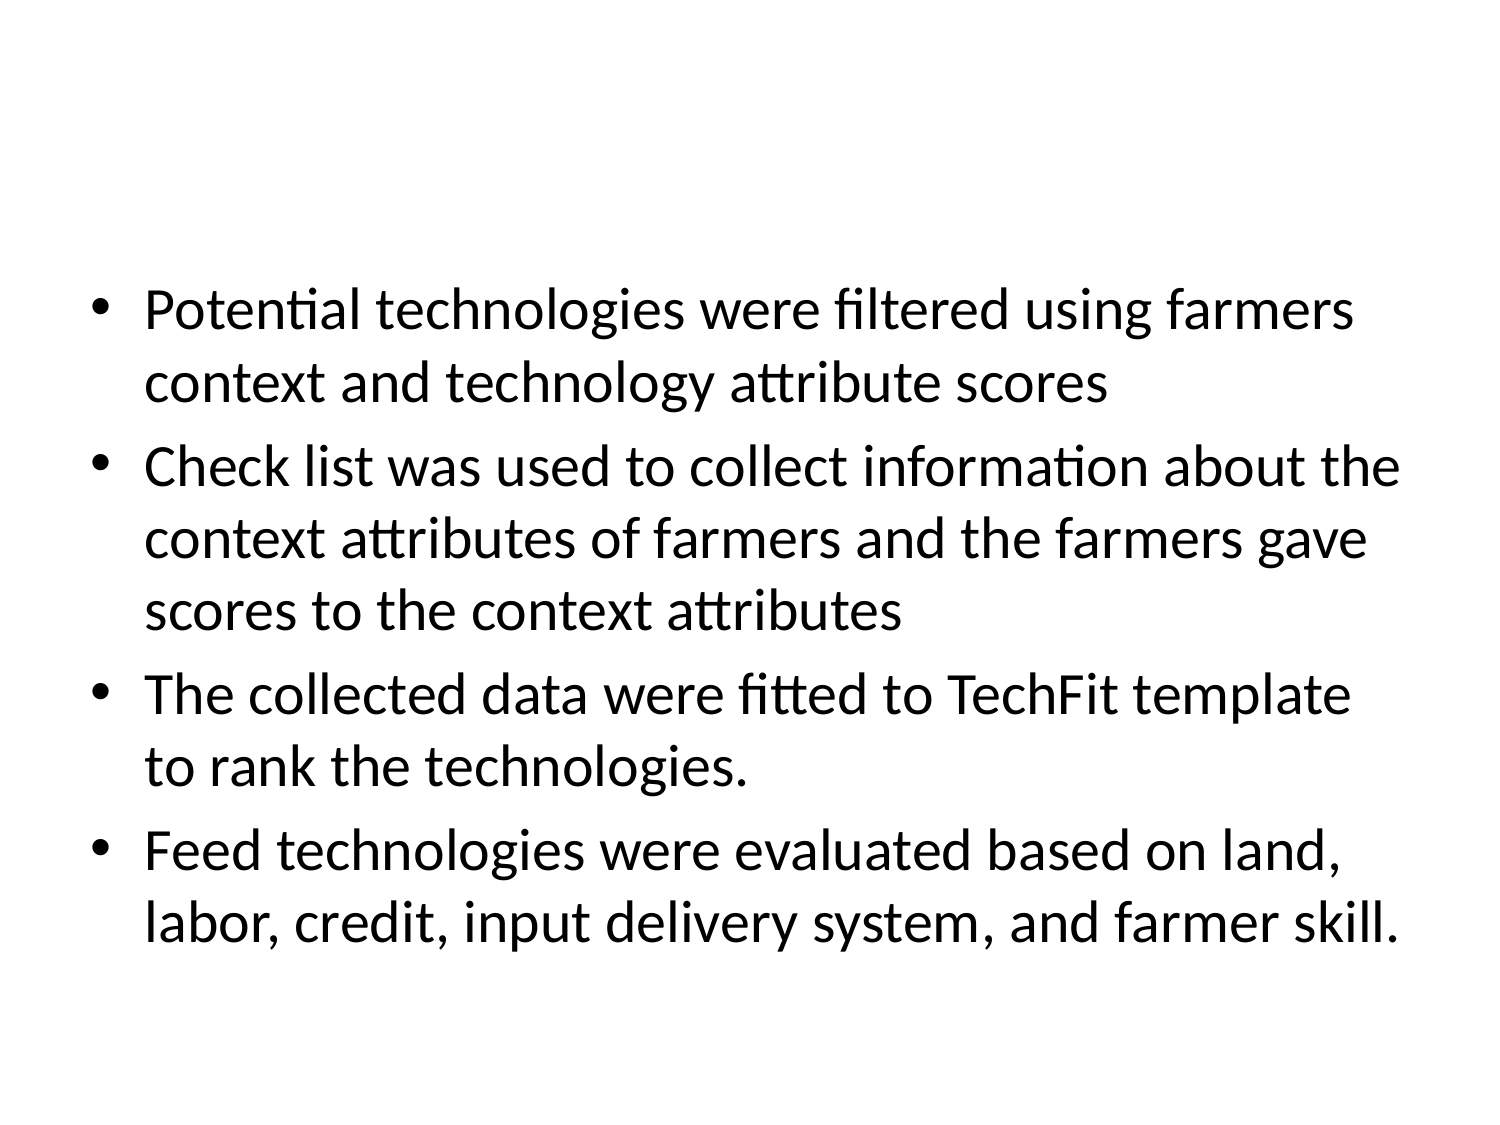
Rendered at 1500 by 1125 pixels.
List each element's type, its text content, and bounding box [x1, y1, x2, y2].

list Potential technologies were filtered using farmers context and technology attribute scores Check list was used to collect information about the context attributes of farmers and the farmers gave scores to the context attributes The collected data were fitted to TechFit template to rank the technologies. Feed technologies were evaluated based on land, labor, credit, input delivery system, and farmer skill. [75, 262, 1425, 1005]
